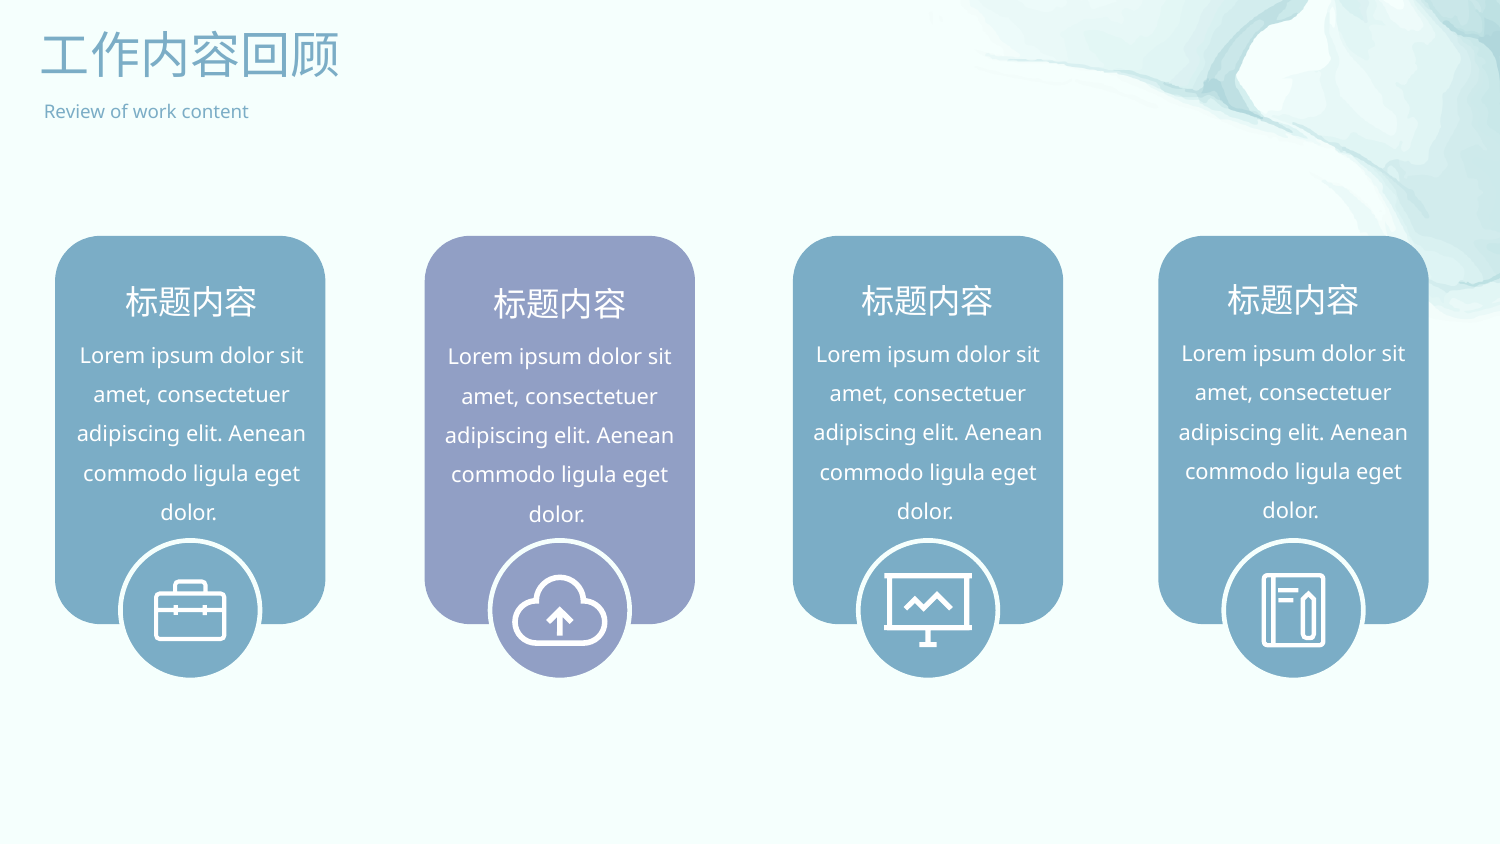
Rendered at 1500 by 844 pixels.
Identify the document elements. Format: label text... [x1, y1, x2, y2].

text_box Review of work content [28, 92, 264, 130]
text_box [857, 539, 999, 682]
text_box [1261, 573, 1326, 648]
text_box [489, 539, 631, 682]
text_box 工作内容回顾 [25, 16, 356, 92]
text_box [54, 234, 327, 626]
text_box 标题内容 [1189, 271, 1398, 327]
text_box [512, 574, 608, 646]
text_box [1222, 539, 1365, 682]
text_box [119, 539, 262, 682]
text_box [884, 573, 972, 648]
text_box 标题内容 [824, 272, 1032, 328]
text_box Lorem ipsum dolor sit amet, consectetuer adipiscing elit. Aenean commodo ligula eget dolor. [58, 320, 325, 533]
text_box Lorem ipsum dolor sit amet, consectetuer adipiscing elit. Aenean commodo ligula eget dolor. [1160, 318, 1427, 531]
text_box [791, 234, 1065, 626]
text_box 标题内容 [87, 273, 296, 329]
text_box [423, 234, 696, 626]
text_box Lorem ipsum dolor sit amet, consectetuer adipiscing elit. Aenean commodo ligula eget dolor. [794, 319, 1062, 532]
picture [0, 0, 1500, 844]
text_box 标题内容 [456, 275, 664, 331]
text_box [1157, 234, 1430, 626]
text_box Lorem ipsum dolor sit amet, consectetuer adipiscing elit. Aenean commodo ligula eget dolor. [426, 322, 694, 534]
text_box [154, 579, 227, 642]
